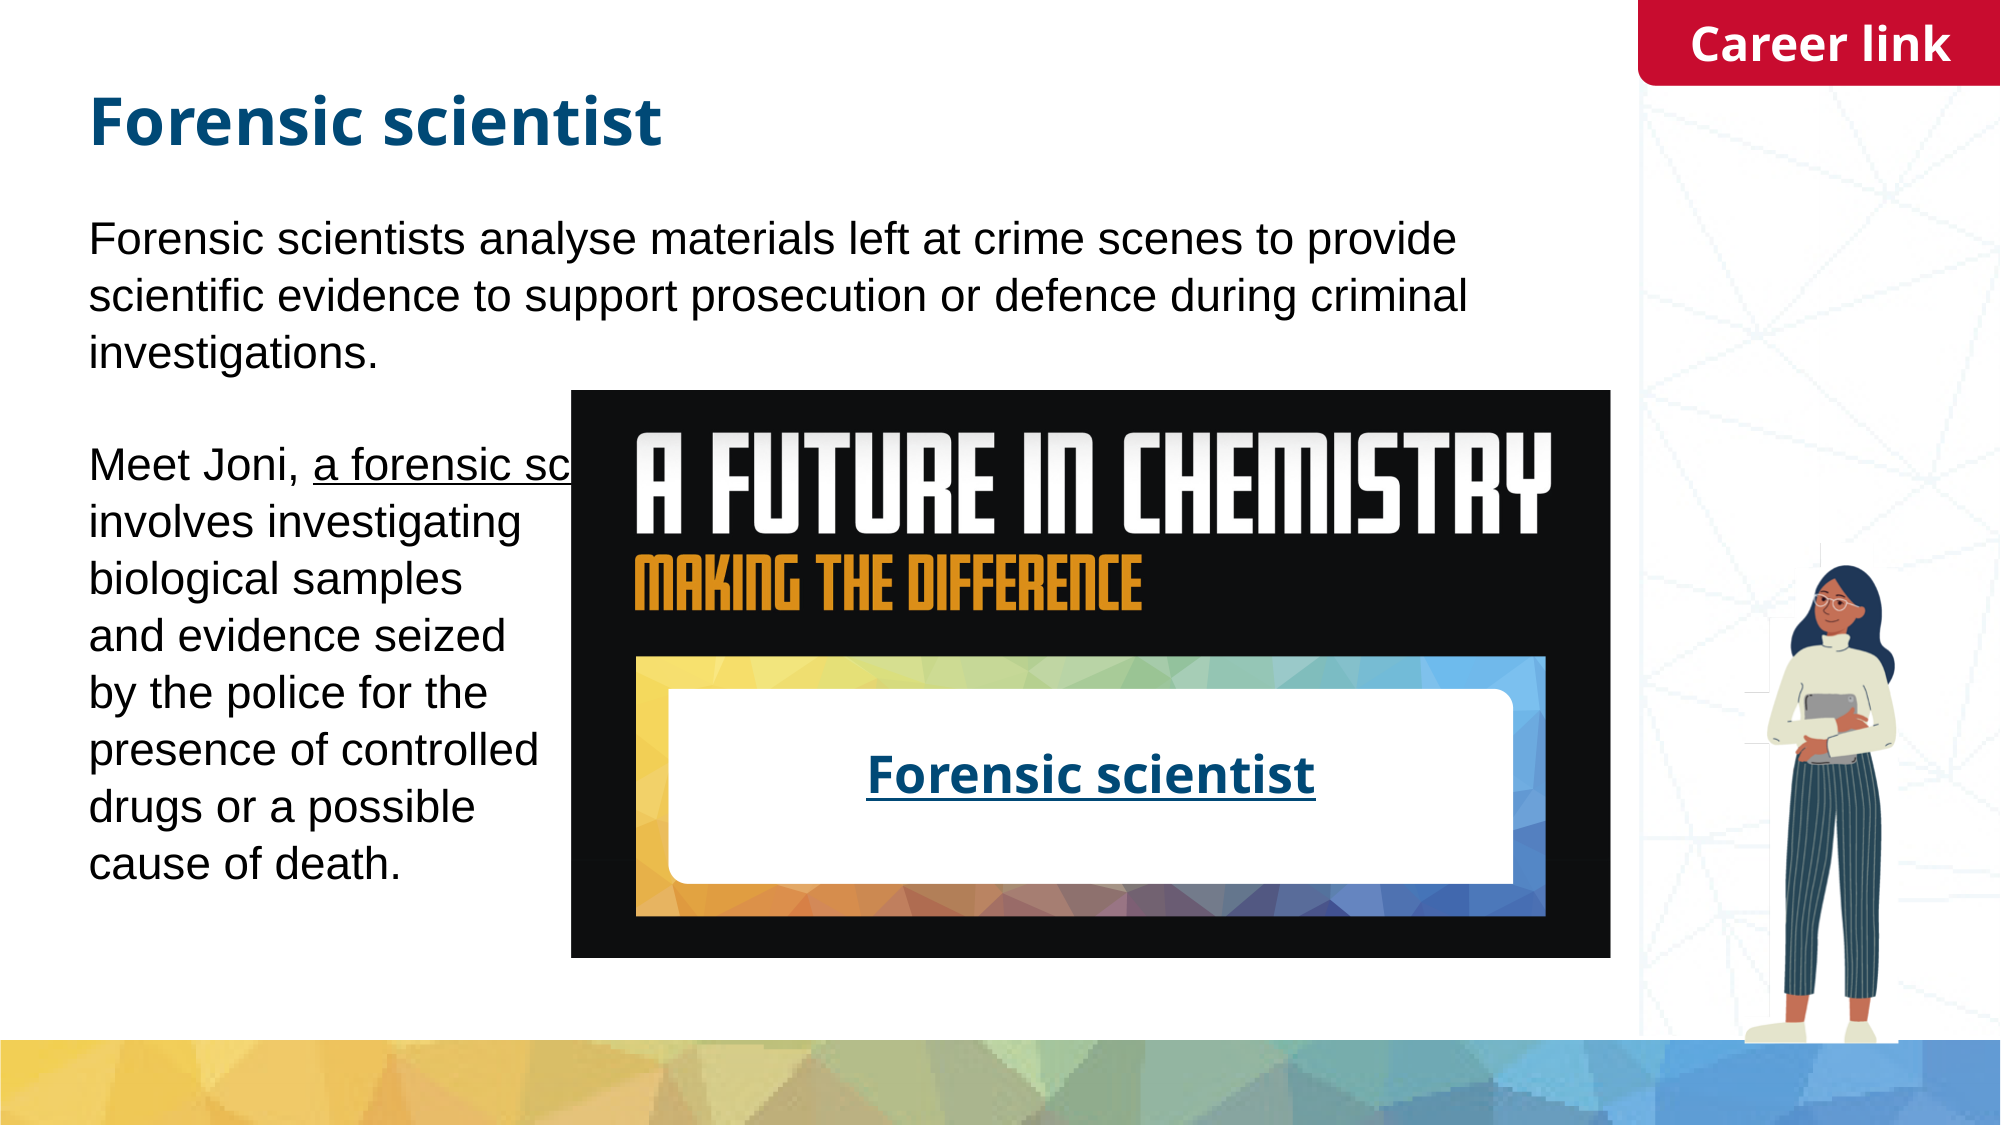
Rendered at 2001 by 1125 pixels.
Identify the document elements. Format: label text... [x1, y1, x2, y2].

picture [571, 390, 1611, 958]
title Forensic scientist [88, 88, 1565, 161]
list Forensic scientists analyse materials left at crime scenes to provide scientific evidence to support prosecution or defence during criminal investigations. Meet Joni, a forensic scientist, whose role involves investigating biological samples and evidence seized by the police for the presence of controlled drugs or a possible cause of death. [88, 206, 1594, 1003]
picture [0, 0, 2001, 1125]
